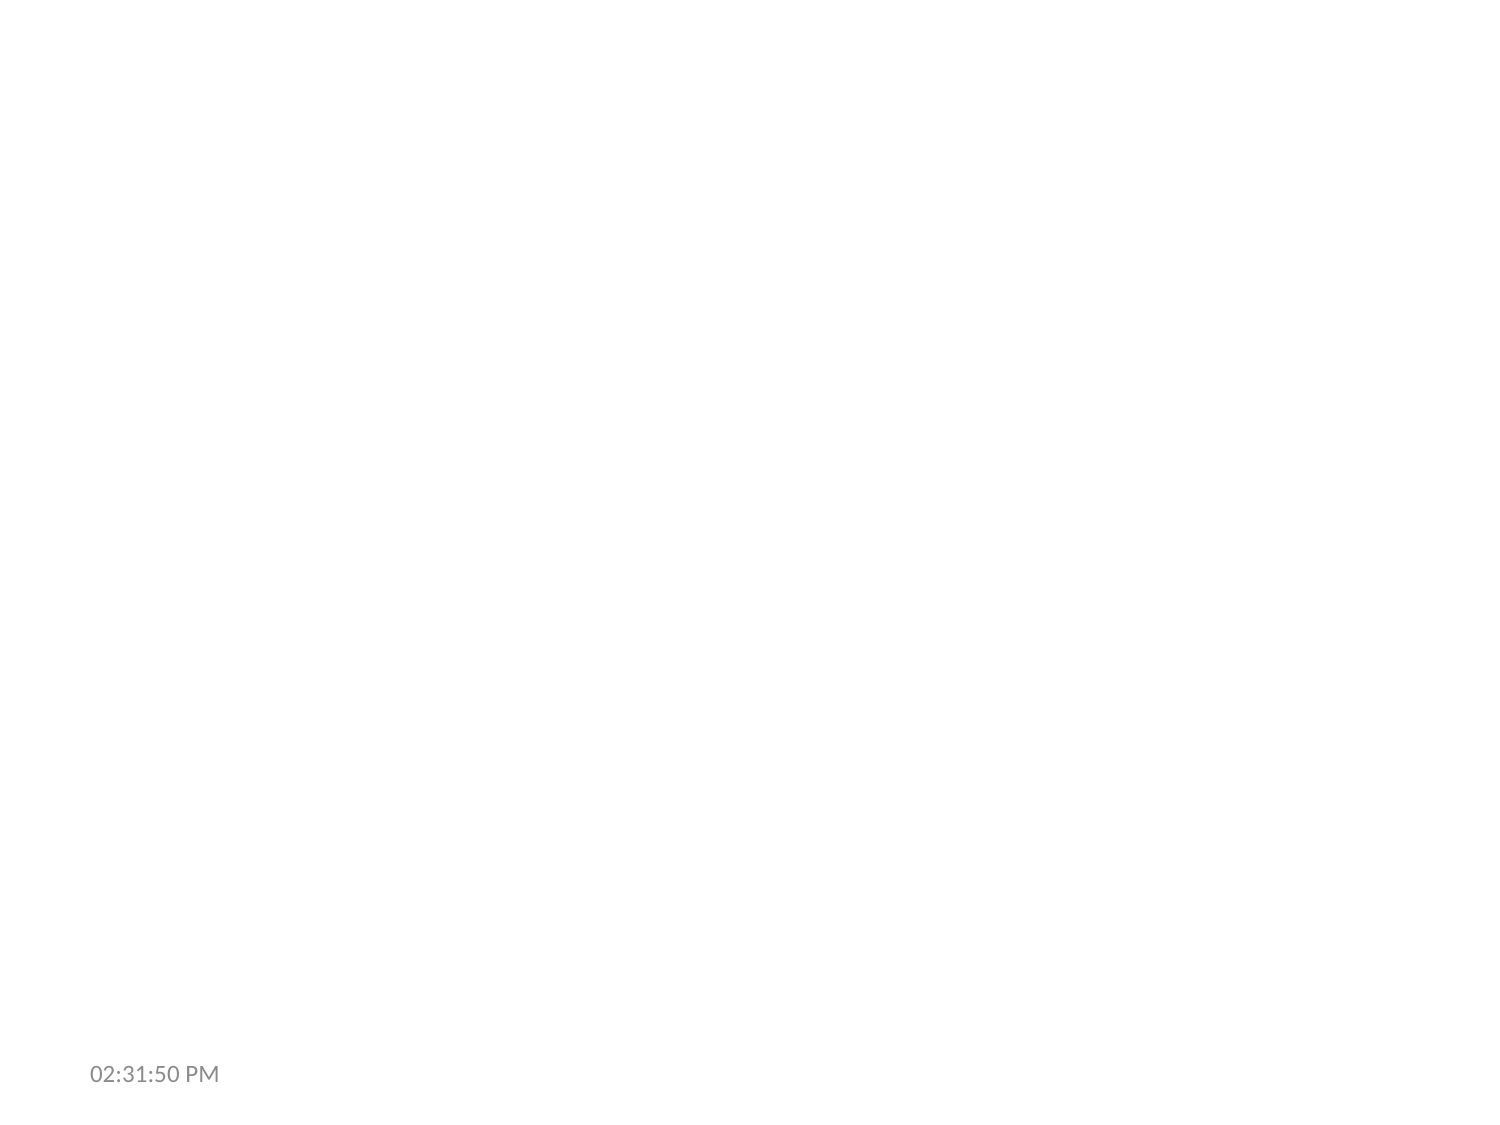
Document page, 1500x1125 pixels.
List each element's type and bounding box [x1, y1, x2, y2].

slide_number [75, 1042, 425, 1103]
